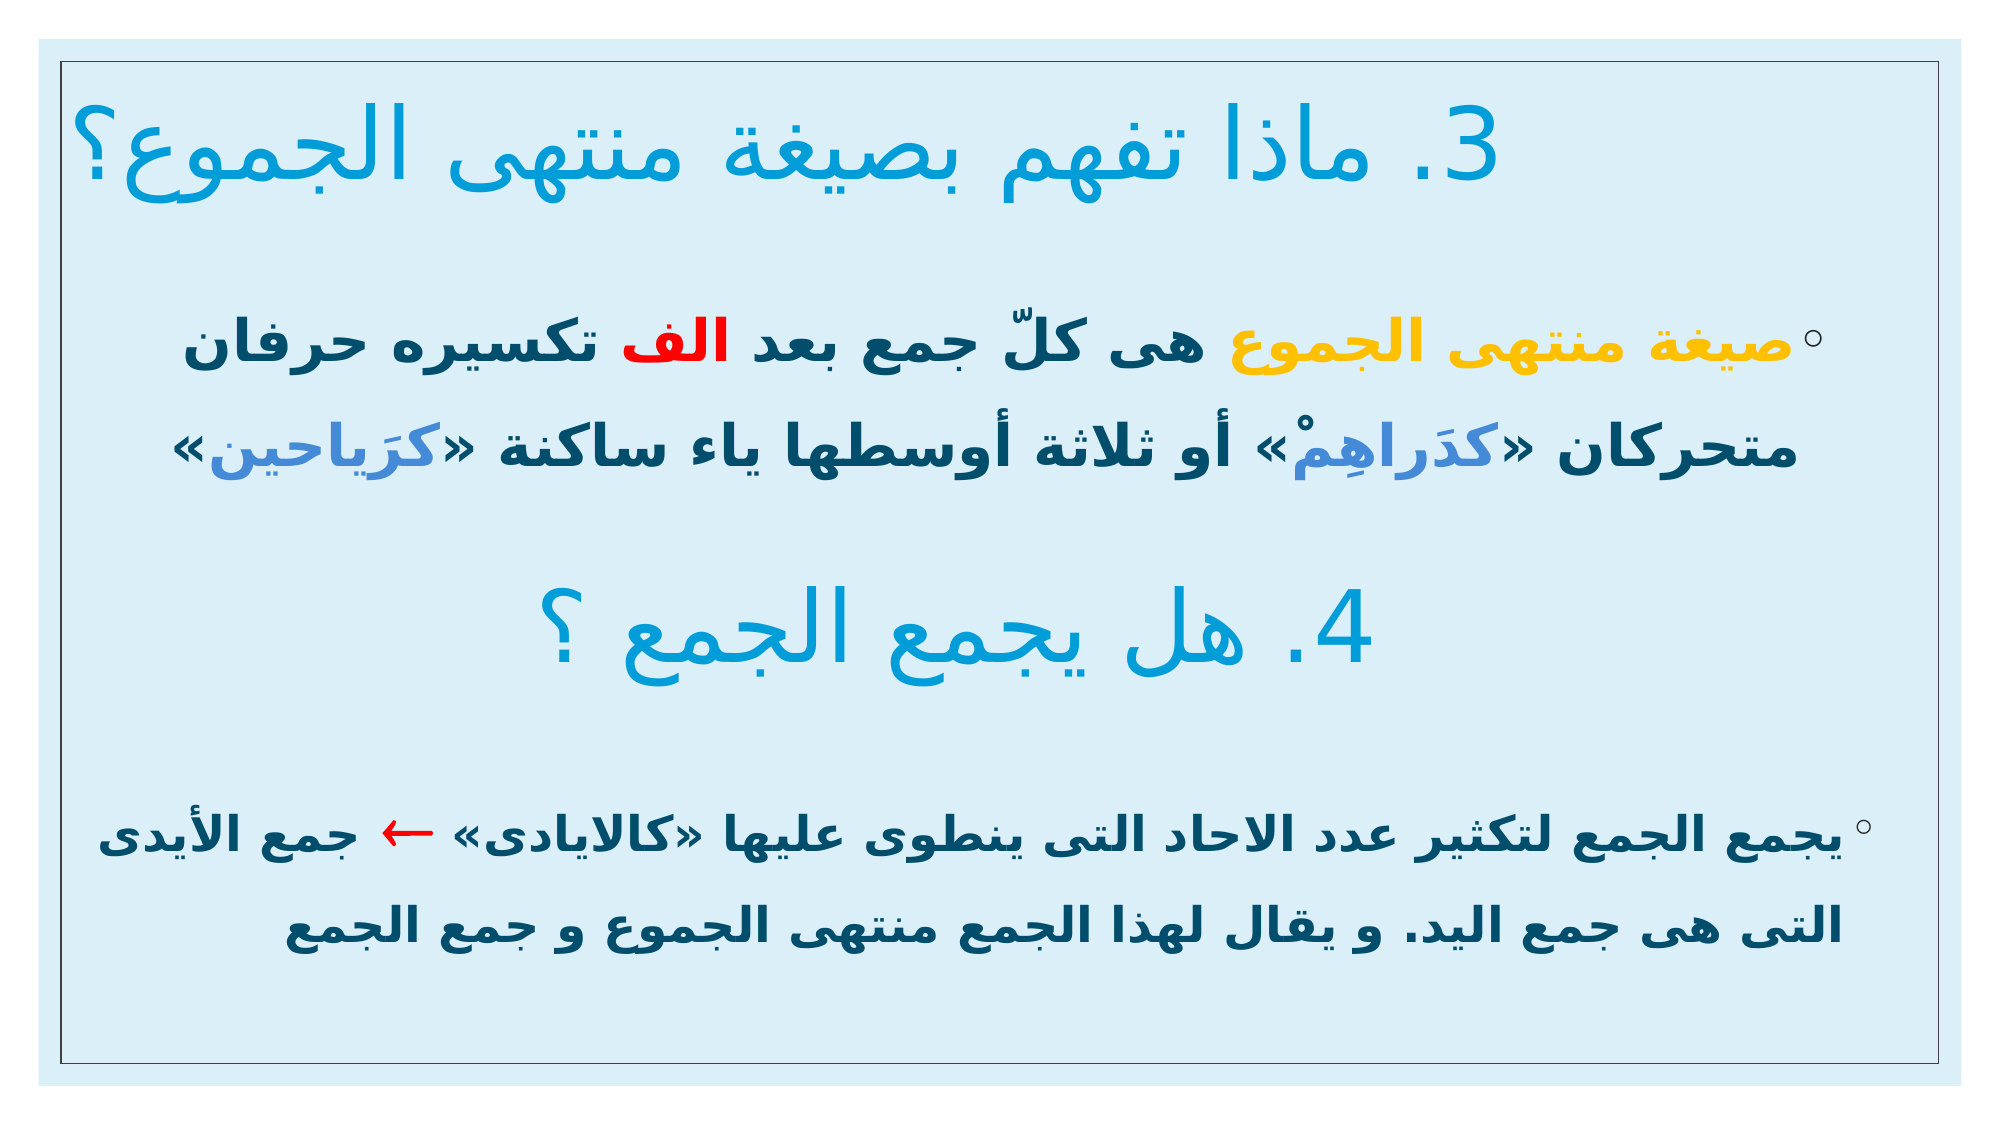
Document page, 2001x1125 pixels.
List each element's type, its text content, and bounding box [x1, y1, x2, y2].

text_box 4. هل یجمع الجمع ؟ [0, 518, 1392, 744]
text_box یجمع الجمع لتکثیر عدد الاحاد التی ینطوی علیها «کالایادی»  جمع الأیدی التی هی جمع الید. و یقال لهذا الجمع منتهی الجموع و جمع الجمع [77, 743, 1889, 972]
title 3. ماذا تفهم بصیغة منتهی الجموع؟ [0, 35, 1519, 261]
list صیغة منتهی الجموع هی کلّ جمع بعد الف تکسیره حرفان متحرکان «کدَراهِمْ» أو ثلاثة أوسطها یاء ساکنة «کرَیاحین» [34, 260, 1846, 489]
